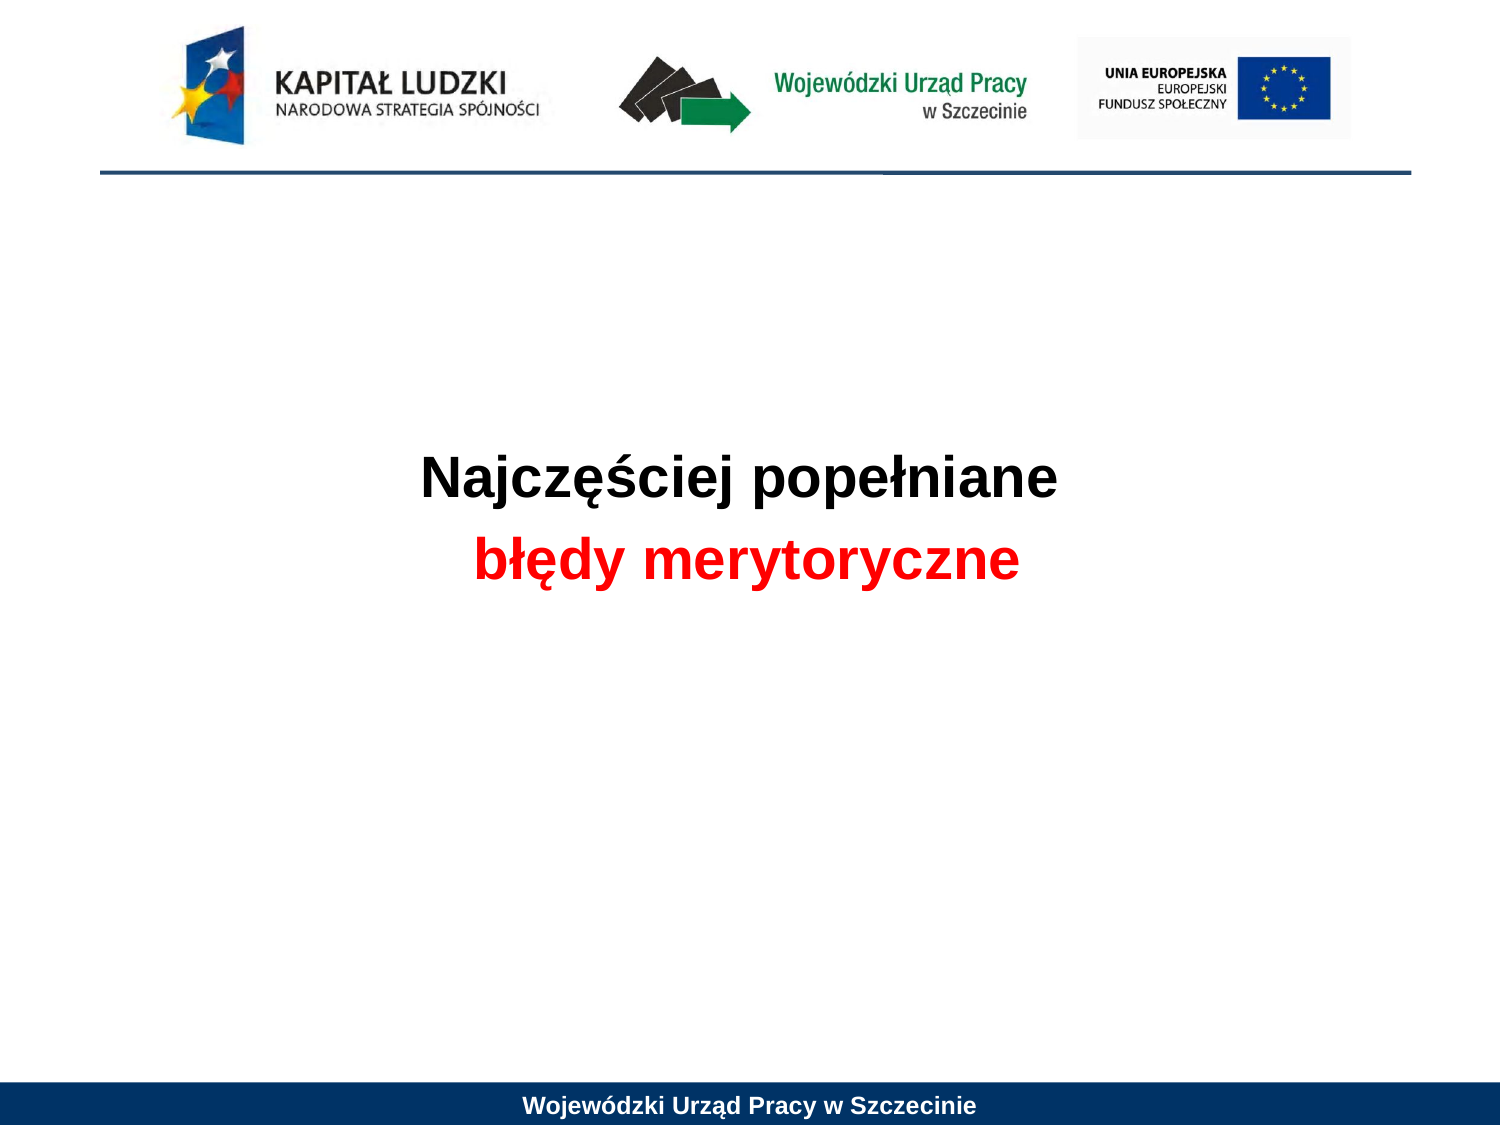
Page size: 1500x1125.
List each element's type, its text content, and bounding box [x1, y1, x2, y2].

list Najczęściej popełniane błędy merytoryczne [64, 349, 1416, 856]
picture [159, 24, 1353, 149]
